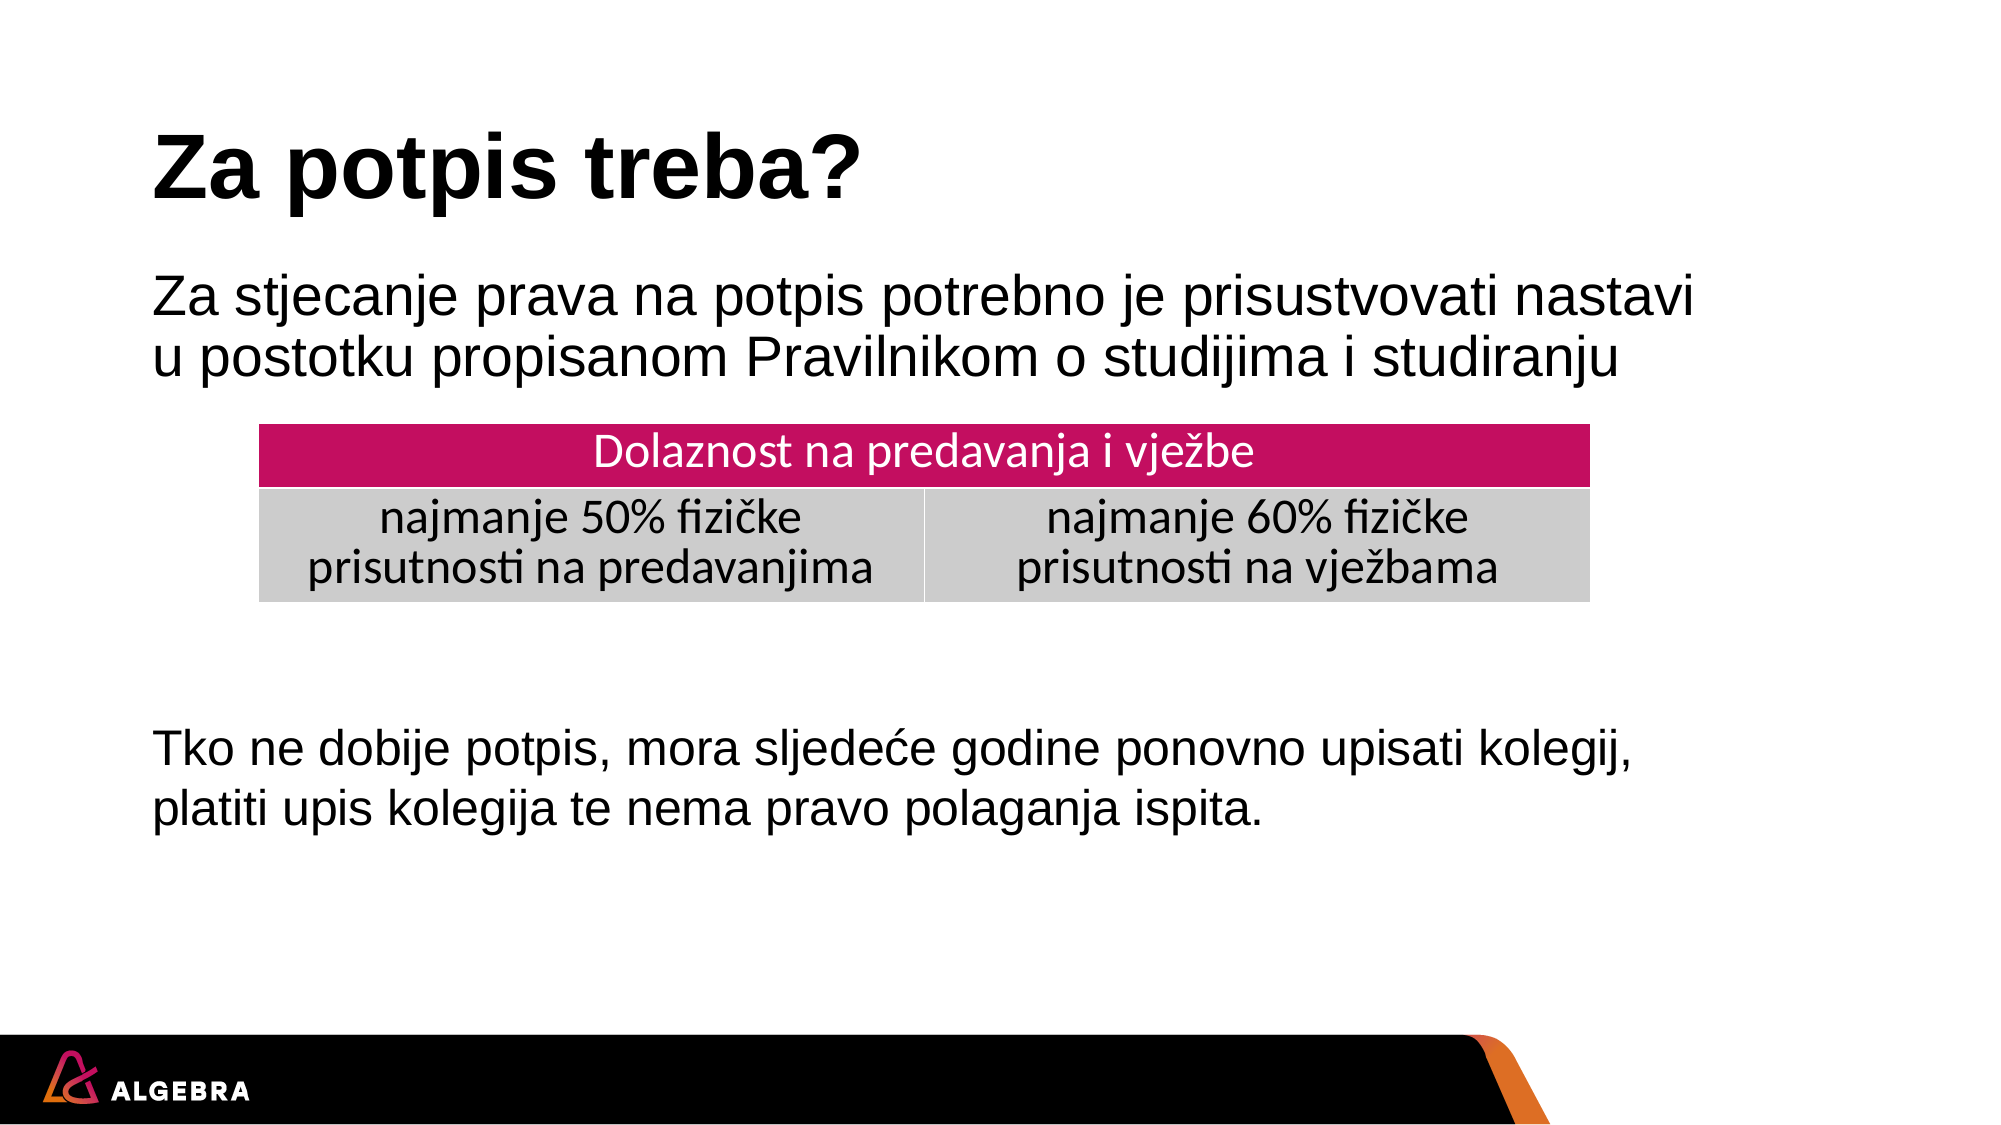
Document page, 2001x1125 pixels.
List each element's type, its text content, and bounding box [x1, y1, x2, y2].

table_cell najmanje 50% fizičke prisutnosti na predavanjima [259, 489, 924, 602]
picture [0, 1034, 1733, 1125]
text_box Tko ne dobije potpis, mora sljedeće godine ponovno upisati kolegij, platiti upis kolegija te nema pravo polaganja ispita. [137, 708, 1751, 904]
table_header Dolaznost na predavanja i vježbe [259, 424, 1590, 487]
list Za stjecanje prava na potpis potrebno je prisustvovati nastavi u postotku propisanom Pravilnikom o studijima i studiranju [137, 258, 1712, 399]
table_cell najmanje 60% fizičke prisutnosti na vježbama [925, 489, 1590, 602]
title Za potpis treba? [137, 59, 1863, 278]
